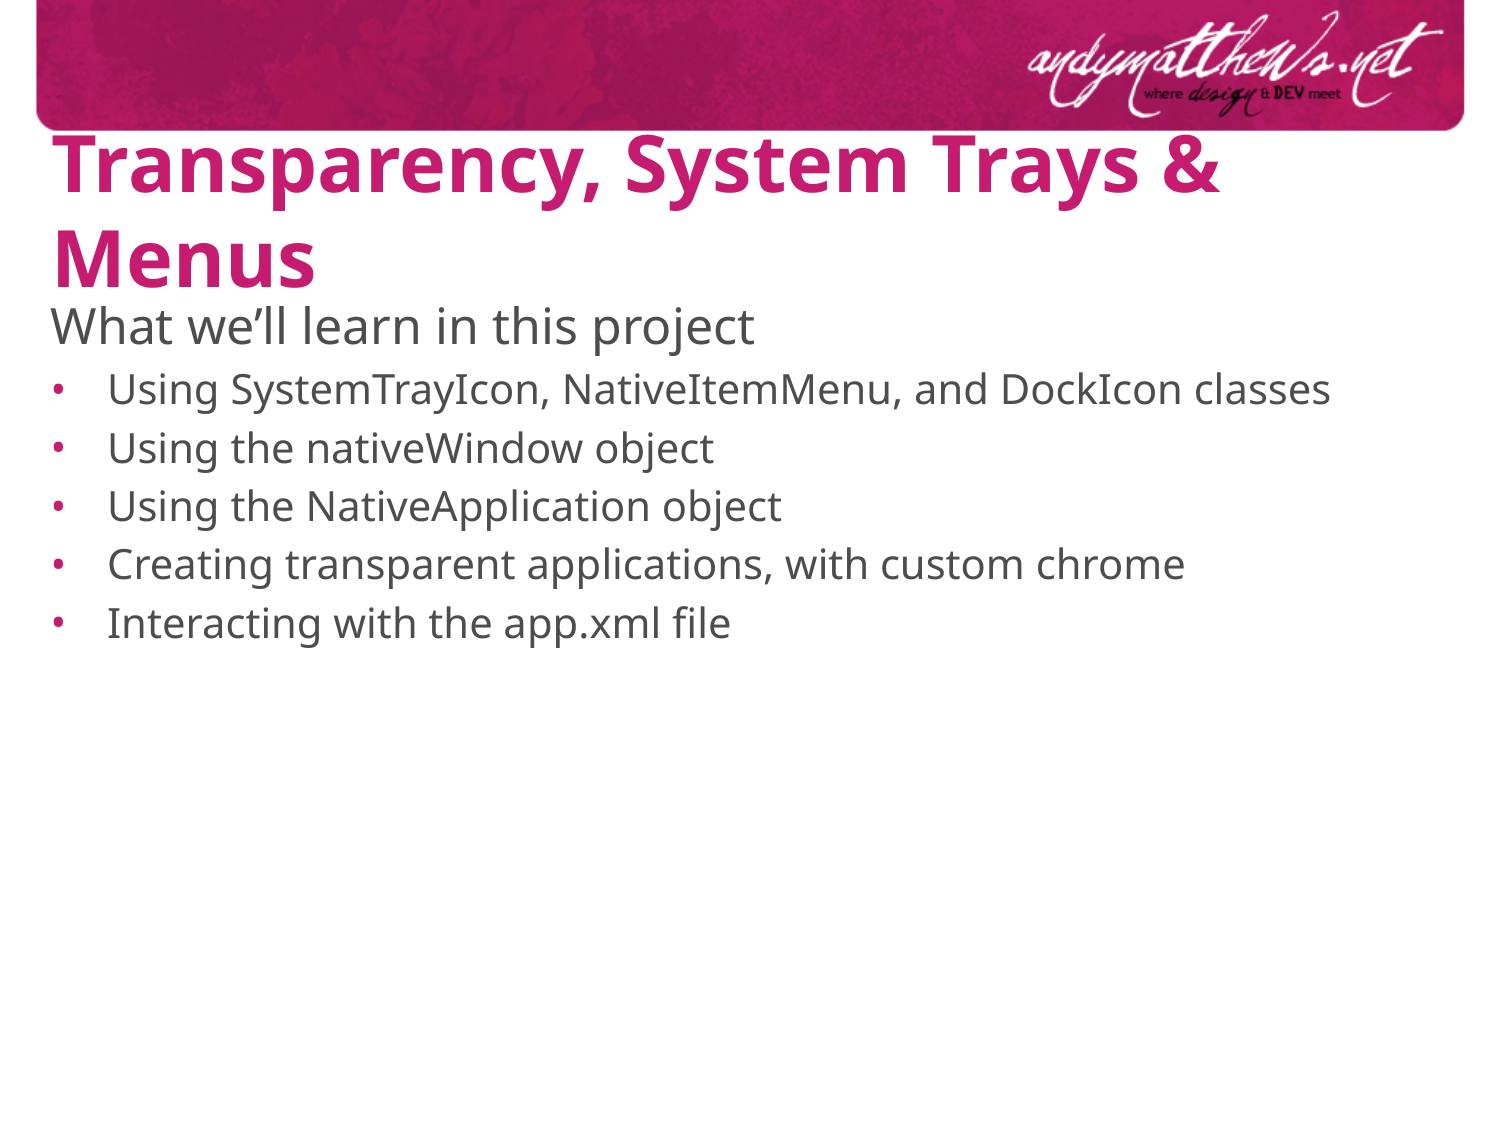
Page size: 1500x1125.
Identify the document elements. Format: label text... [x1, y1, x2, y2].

picture [0, 0, 1500, 1125]
title Transparency, System Trays & Menus [36, 149, 1465, 267]
text_box What we’ll learn in this project Using SystemTrayIcon, NativeItemMenu, and DockIcon classes Using the nativeWindow object Using the NativeApplication object Creating transparent applications, with custom chrome Interacting with the app.xml file [35, 287, 1465, 1088]
